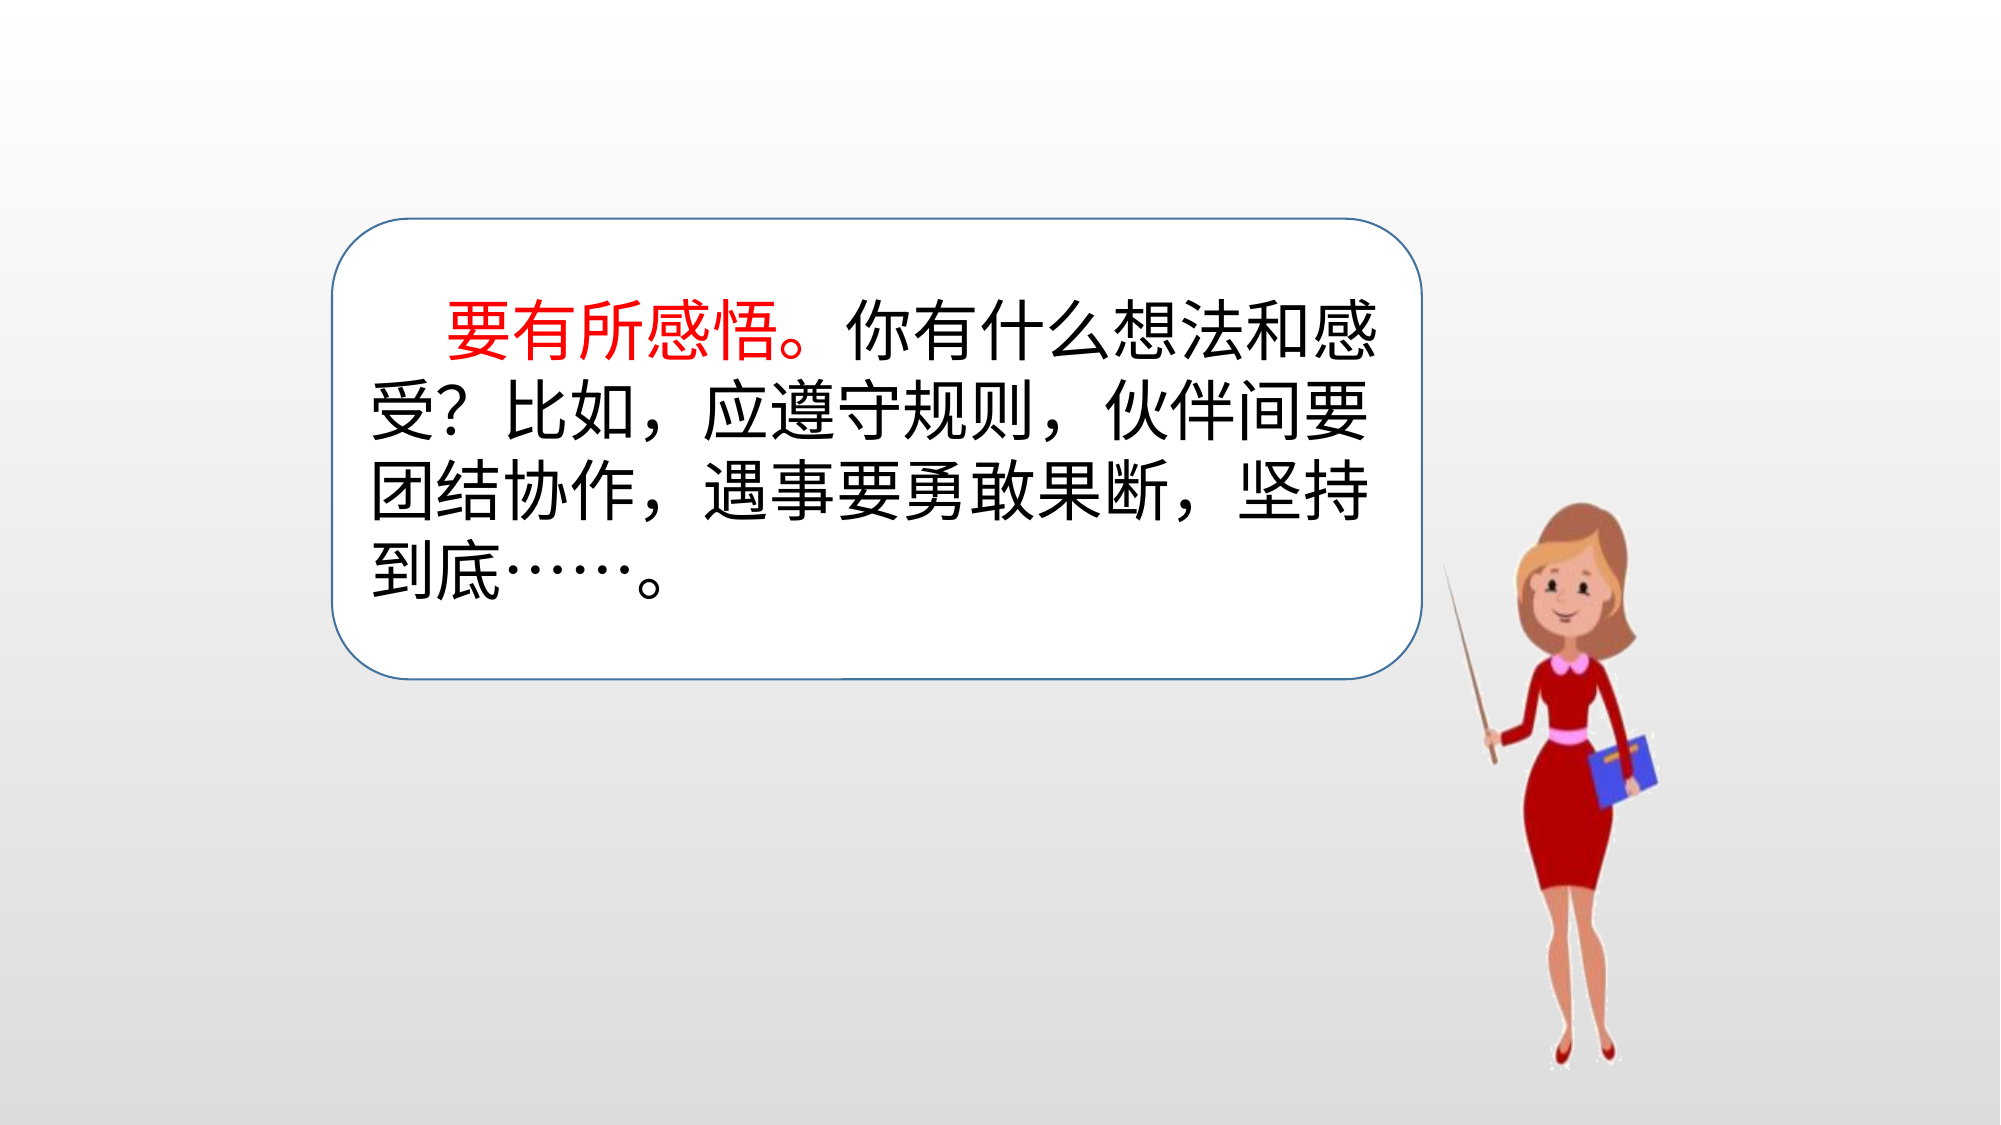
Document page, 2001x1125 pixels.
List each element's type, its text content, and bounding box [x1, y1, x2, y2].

text_box 要有所感悟。你有什么想法和感受？比如，应遵守规则，伙伴间要团结协作，遇事要勇敢果断，坚持到底……。 [330, 217, 1423, 681]
picture [1433, 468, 1680, 1080]
